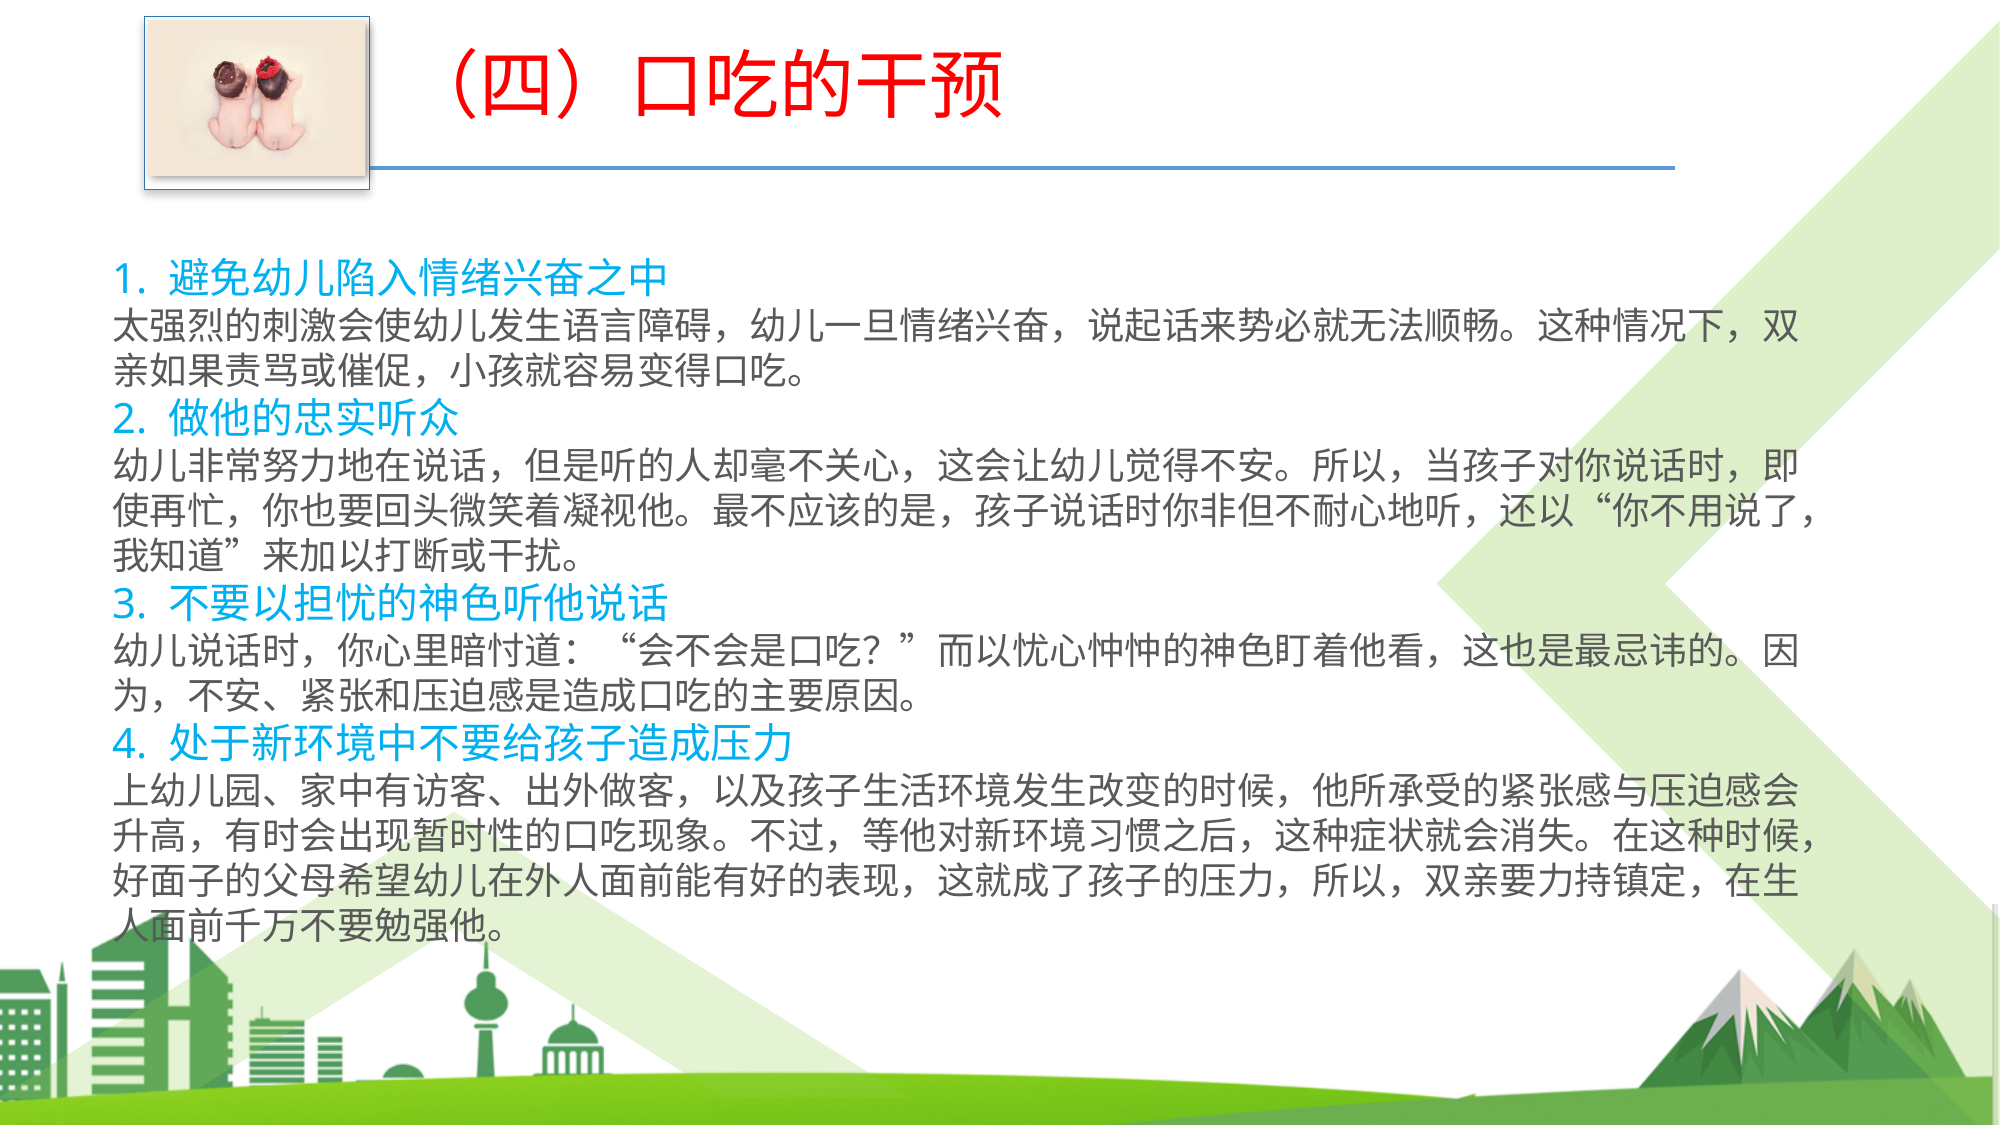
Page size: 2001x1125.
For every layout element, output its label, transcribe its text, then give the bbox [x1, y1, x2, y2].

text_box [143, 15, 370, 190]
text_box [1848, 766, 1984, 902]
text_box [1776, 21, 2000, 401]
text_box 1. 避免幼儿陷入情绪兴奋之中 太强烈的刺激会使幼儿发生语言障碍，幼儿一旦情绪兴奋，说起话来势必就无法顺畅。这种情况下，双亲如果责骂或催促，小孩就容易变得口吃。 2. 做他的忠实听众 幼儿非常努力地在说话，但是听的人却毫不关心，这会让幼儿觉得不安。所以，当孩子对你说话时，即使再忙，你也要回头微笑着凝视他。最不应该的是，孩子说话时你非但不耐心地听，还以“你不用说了，我知道”来加以打断或干扰。 3. 不要以担忧的神色听他说话 幼儿说话时，你心里暗忖道：“会不会是口吃？”而以忧心忡忡的神色盯着他看，这也是最忌讳的。因为，不安、紧张和压迫感是造成口吃的主要原因。 4. 处于新环境中不要给孩子造成压力 上幼儿园、家中有访客、出外做客，以及孩子生活环境发生改变的时候，他所承受的紧张感与压迫感会升高，有时会出现暂时性的口吃现象。不过，等他对新环境习惯之后，这种症状就会消失。在这种时候，好面子的父母希望幼儿在外人面前能有好的表现，这就成了孩子的压力，所以，双亲要力持镇定，在生人面前千万不要勉强他。 [97, 244, 1848, 902]
picture [0, 904, 1999, 1125]
text_box [146, 19, 367, 178]
text_box （四）口吃的干预 [389, 30, 1020, 135]
